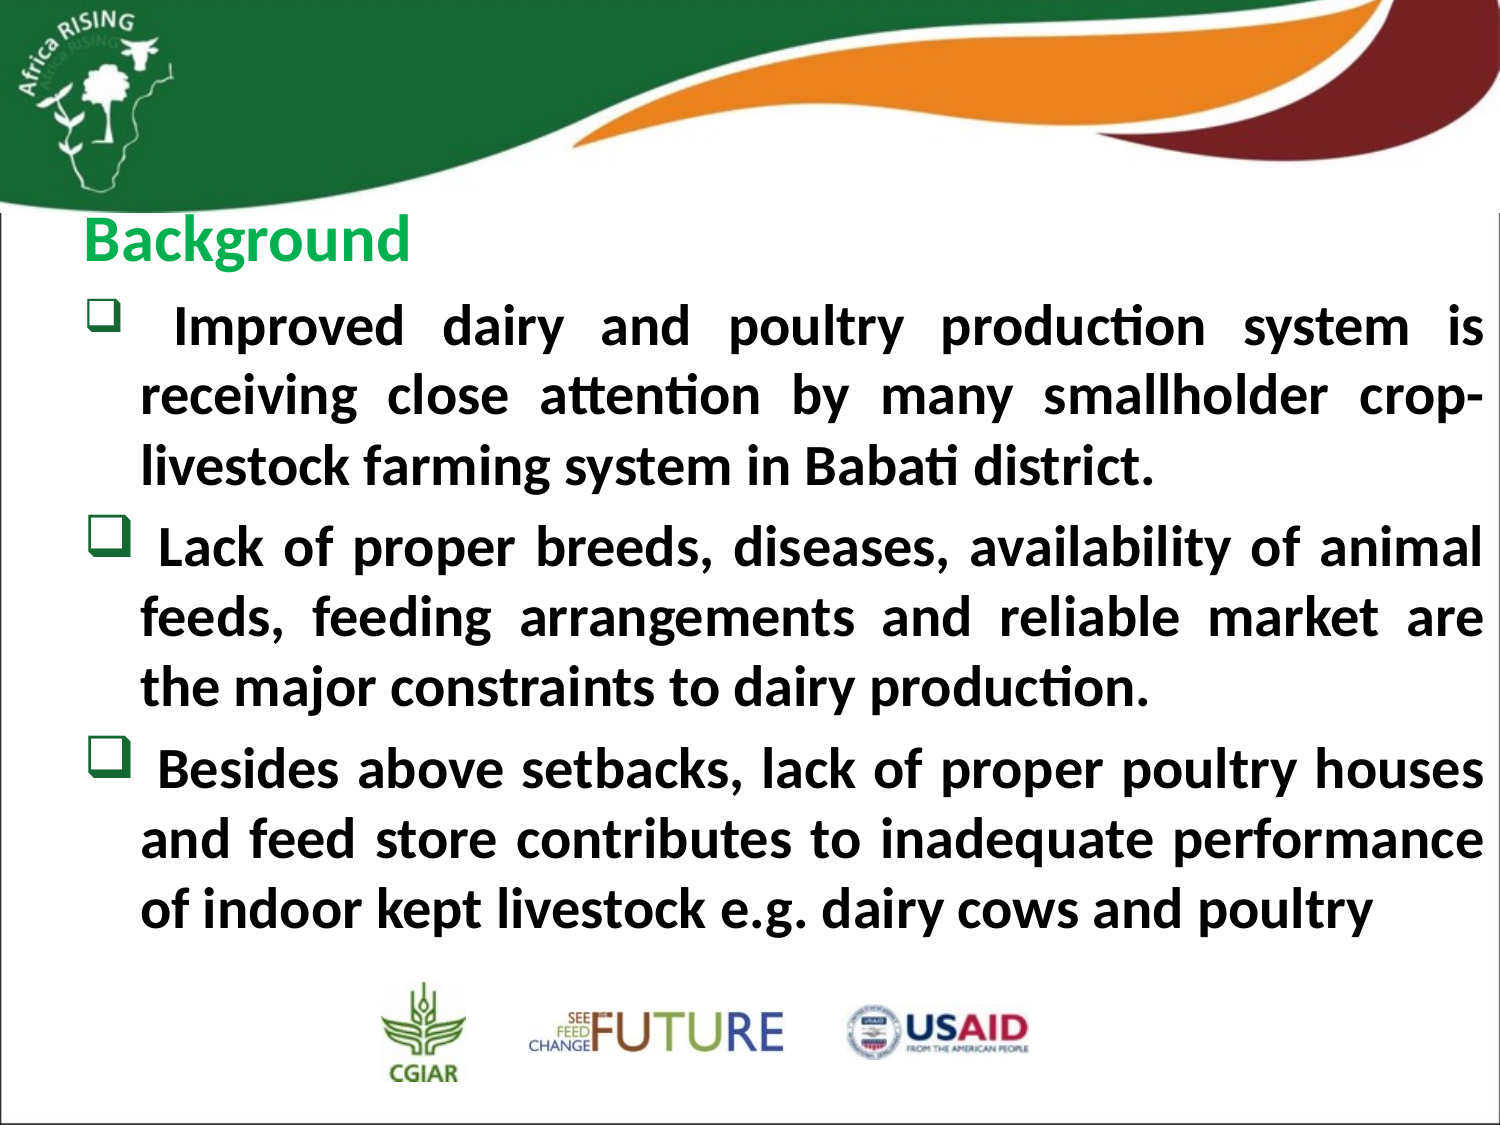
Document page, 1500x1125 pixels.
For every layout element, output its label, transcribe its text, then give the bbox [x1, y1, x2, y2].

list Background Improved dairy and poultry production system is receiving close attention by many smallholder crop-livestock farming system in Babati district. Lack of proper breeds, diseases, availability of animal feeds, feeding arrangements and reliable market are the major constraints to dairy production. Besides above setbacks, lack of proper poultry houses and feed store contributes to inadequate performance of indoor kept livestock e.g. dairy cows and poultry [50, 187, 1500, 1000]
picture [0, 0, 1500, 1125]
